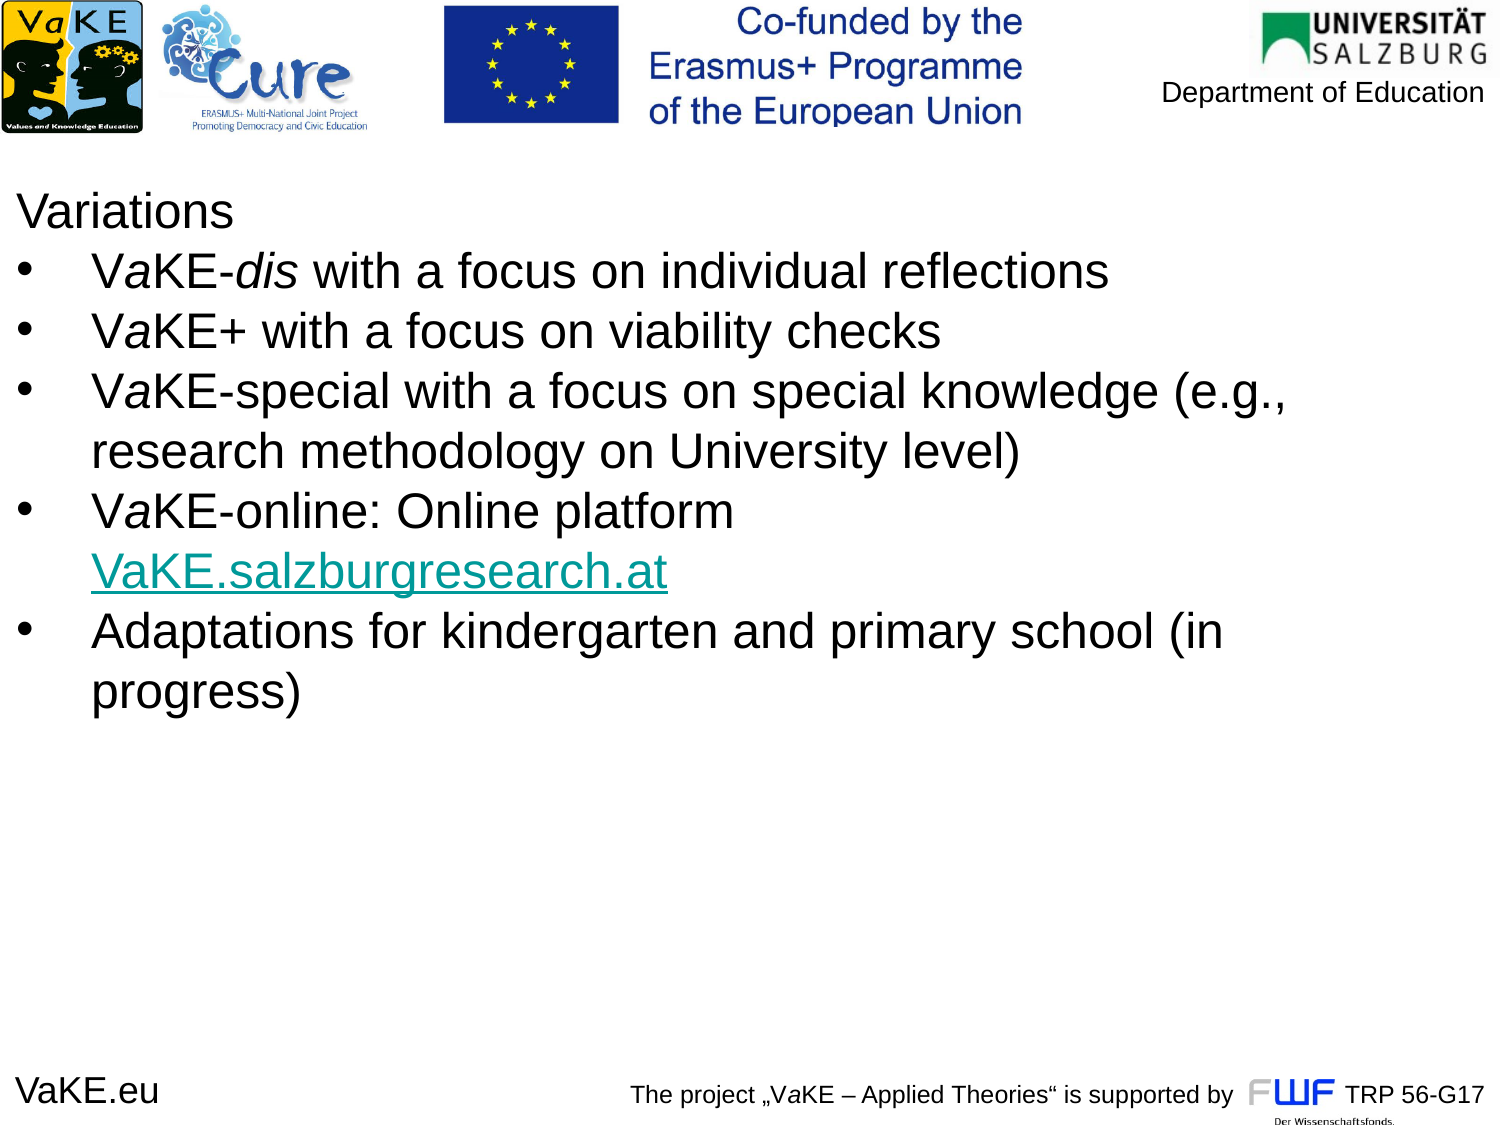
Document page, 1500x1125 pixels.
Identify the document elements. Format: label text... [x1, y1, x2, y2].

picture [1249, 1079, 1394, 1125]
picture [0, 0, 145, 135]
text_box Variations VaKE-dis with a focus on individual reflections VaKE+ with a focus on viability checks VaKE-special with a focus on special knowledge (e.g., research methodology on University level) VaKE-online: Online platform VaKE.salzburgresearch.at Adaptations for kindergarten and primary school (in progress) [1, 171, 1335, 726]
picture [1249, 0, 1500, 78]
